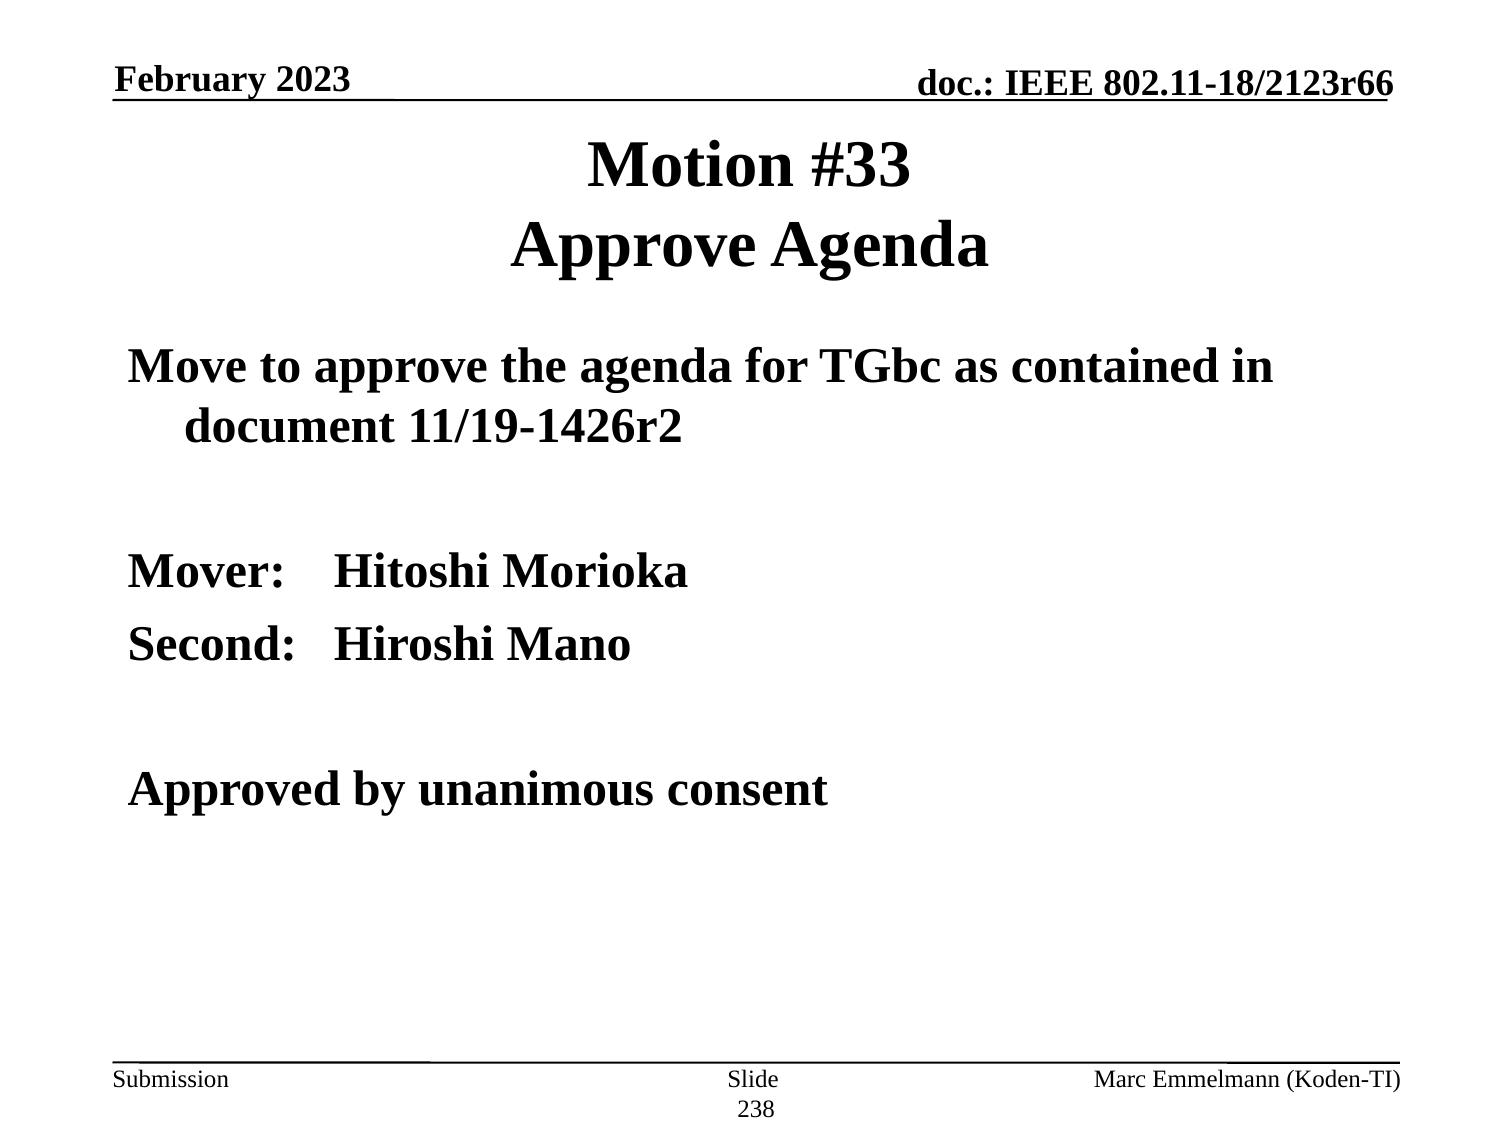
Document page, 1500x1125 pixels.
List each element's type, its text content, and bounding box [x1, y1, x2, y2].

list Move to approve the agenda for TGbc as contained in document 11/19-1426r2 Mover: Hitoshi Morioka Second: Hiroshi Mano Approved by unanimous consent [112, 324, 1388, 1000]
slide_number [114, 54, 423, 100]
footer Marc Emmelmann (Koden-TI) [878, 1061, 1402, 1093]
slide_number Slide 238 [712, 1061, 800, 1123]
title Motion #33 Approve Agenda [112, 112, 1388, 288]
